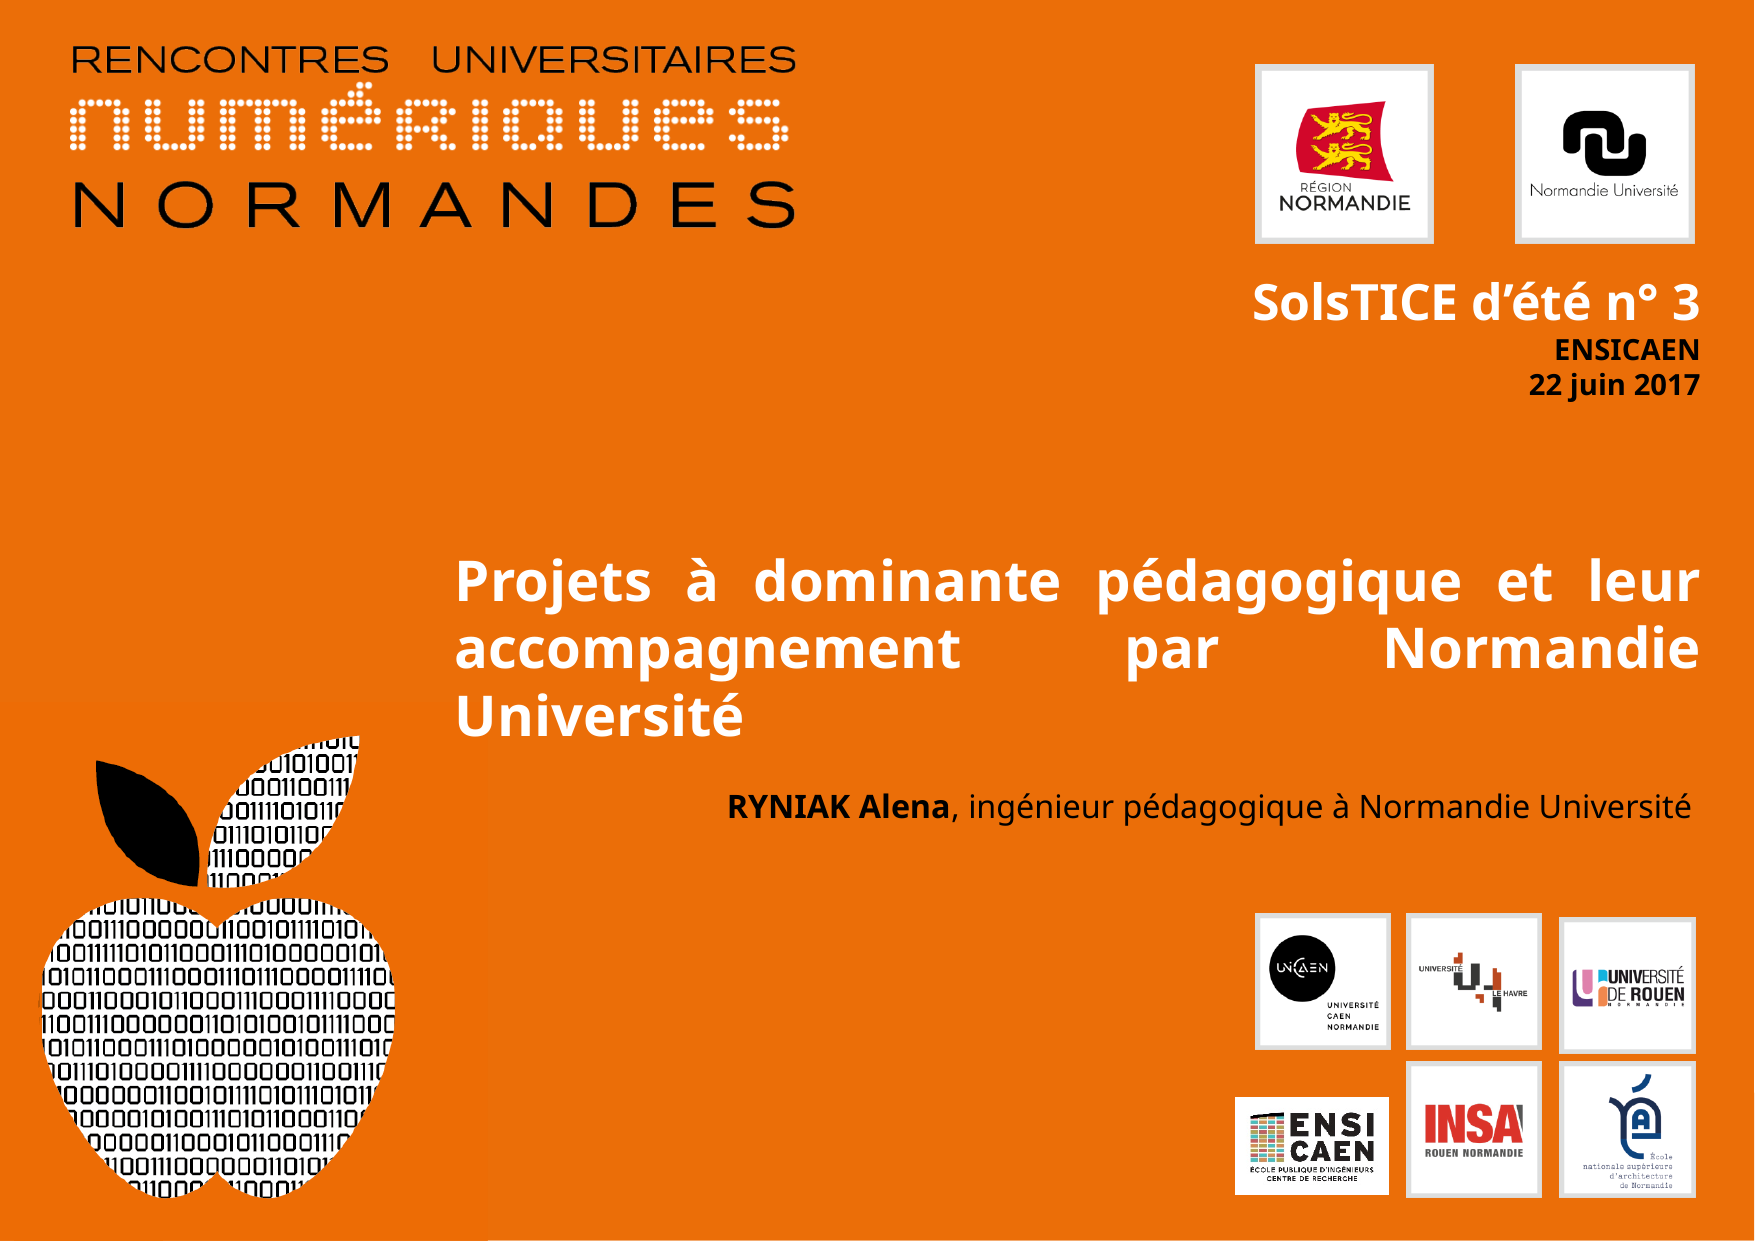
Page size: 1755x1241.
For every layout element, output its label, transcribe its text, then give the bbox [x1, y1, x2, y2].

picture [1254, 913, 1392, 1050]
picture [70, 41, 810, 244]
picture [1558, 1061, 1696, 1198]
text_box Projets à dominante pédagogique et leur accompagnement par Normandie Université RYNIAK Alena, ingénieur pédagogique à Normandie Université [439, 537, 1716, 868]
picture [1405, 1061, 1543, 1198]
picture [1515, 64, 1695, 244]
picture [1235, 1097, 1389, 1196]
picture [1558, 917, 1696, 1054]
picture [1254, 64, 1434, 244]
picture [0, 702, 488, 1241]
text_box SolsTICE d’été n° 3 ENSICAEN 22 juin 2017 [1195, 263, 1716, 496]
picture [1405, 913, 1543, 1050]
text_box [0, 0, 1755, 1241]
